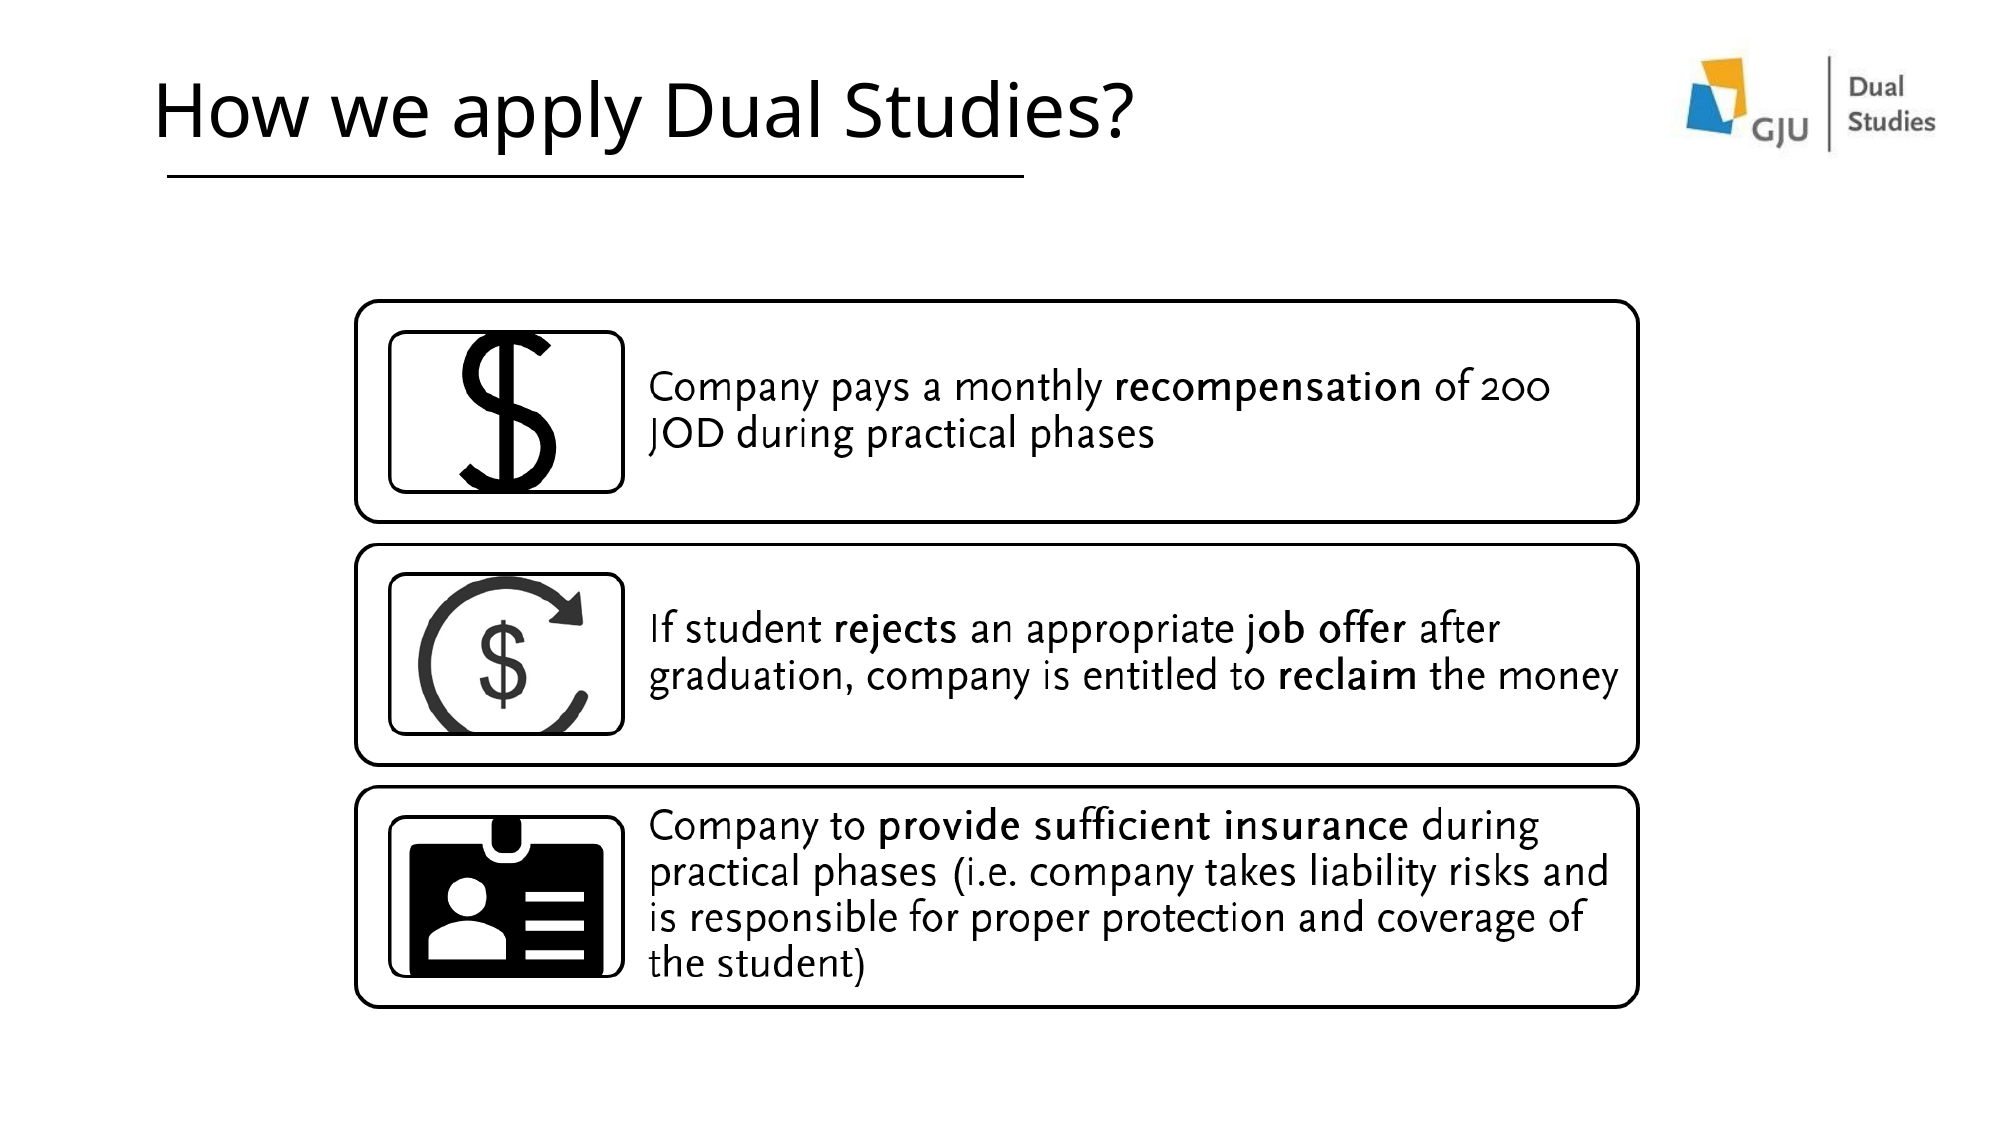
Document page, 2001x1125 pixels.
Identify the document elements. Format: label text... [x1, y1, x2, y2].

title How we apply Dual Studies? [137, 59, 1863, 278]
picture [1651, 0, 2000, 209]
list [354, 299, 1646, 1014]
text_box How we apply Dual Studies? [727, 151, 1199, 212]
